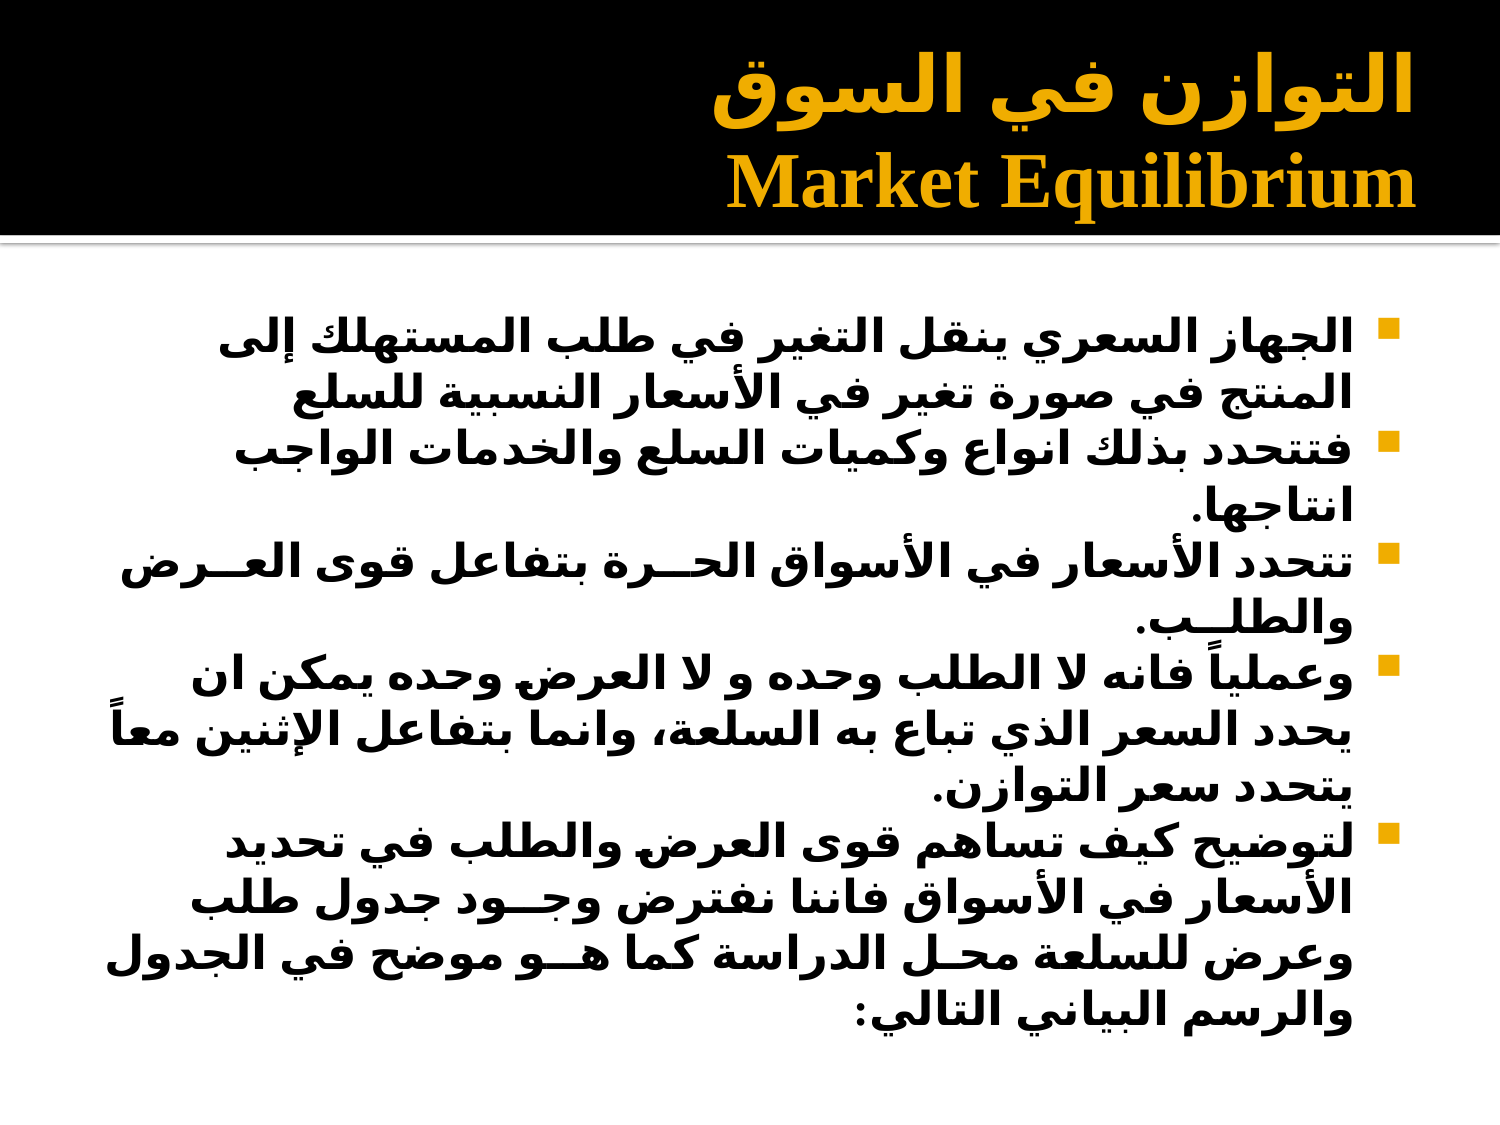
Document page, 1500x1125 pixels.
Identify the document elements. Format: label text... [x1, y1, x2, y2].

title التوازن في السوق Market Equilibrium [75, 25, 1425, 231]
list الجهاز السعري ينقل التغير في طلب المستهلك إلى المنتج في صورة تغير في الأسعار النسبية للسلع فتتحدد بذلك انواع وكميات السلع والخدمات الواجب انتاجها. تتحدد الأسعار في الأسواق الحــرة بتفاعل قوى العــرض والطلــب. وعملياً فانه لا الطلب وحده و لا العرض وحده يمكن ان يحدد السعر الذي تباع به السلعة، وانما بتفاعل الإثنين معاً يتحدد سعر التوازن. لتوضيح كيف تساهم قوى العرض والطلب في تحديد الأسعار في الأسواق فاننا نفترض وجــود جدول طلب وعرض للسلعة محـل الدراسة كما هــو موضح في الجدول والرسم البياني التالي: [75, 291, 1425, 1050]
